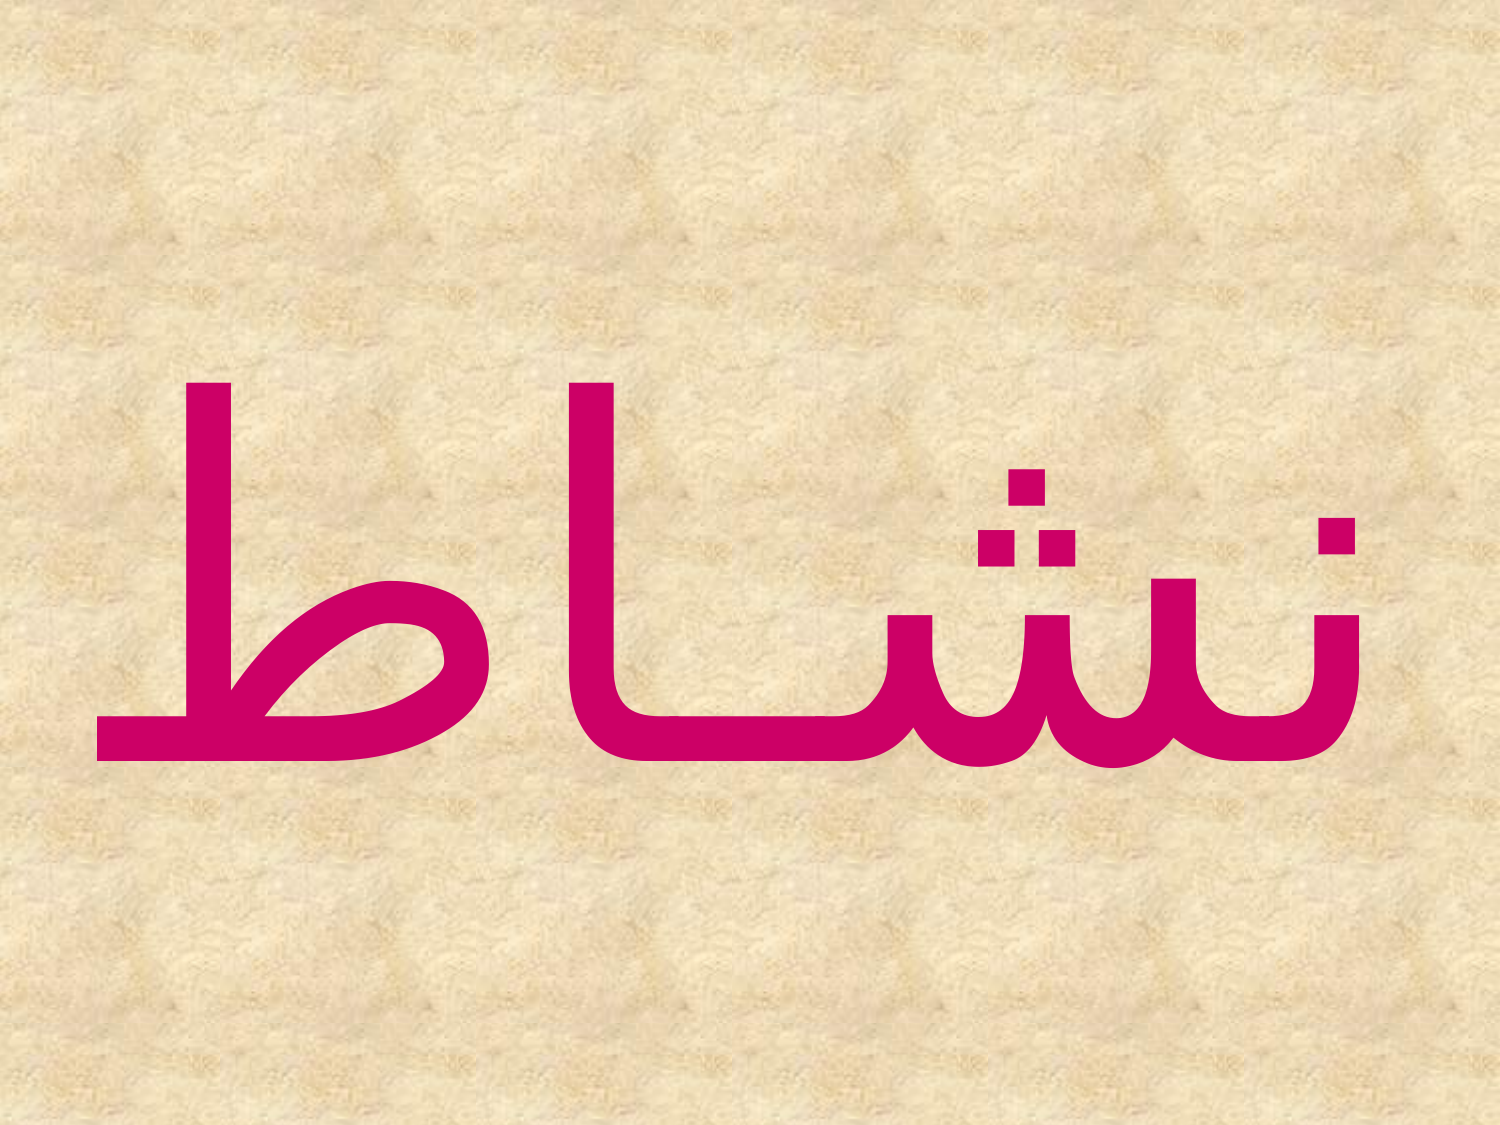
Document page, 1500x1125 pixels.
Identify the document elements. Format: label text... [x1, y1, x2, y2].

title نشـاط [0, 0, 1500, 1125]
